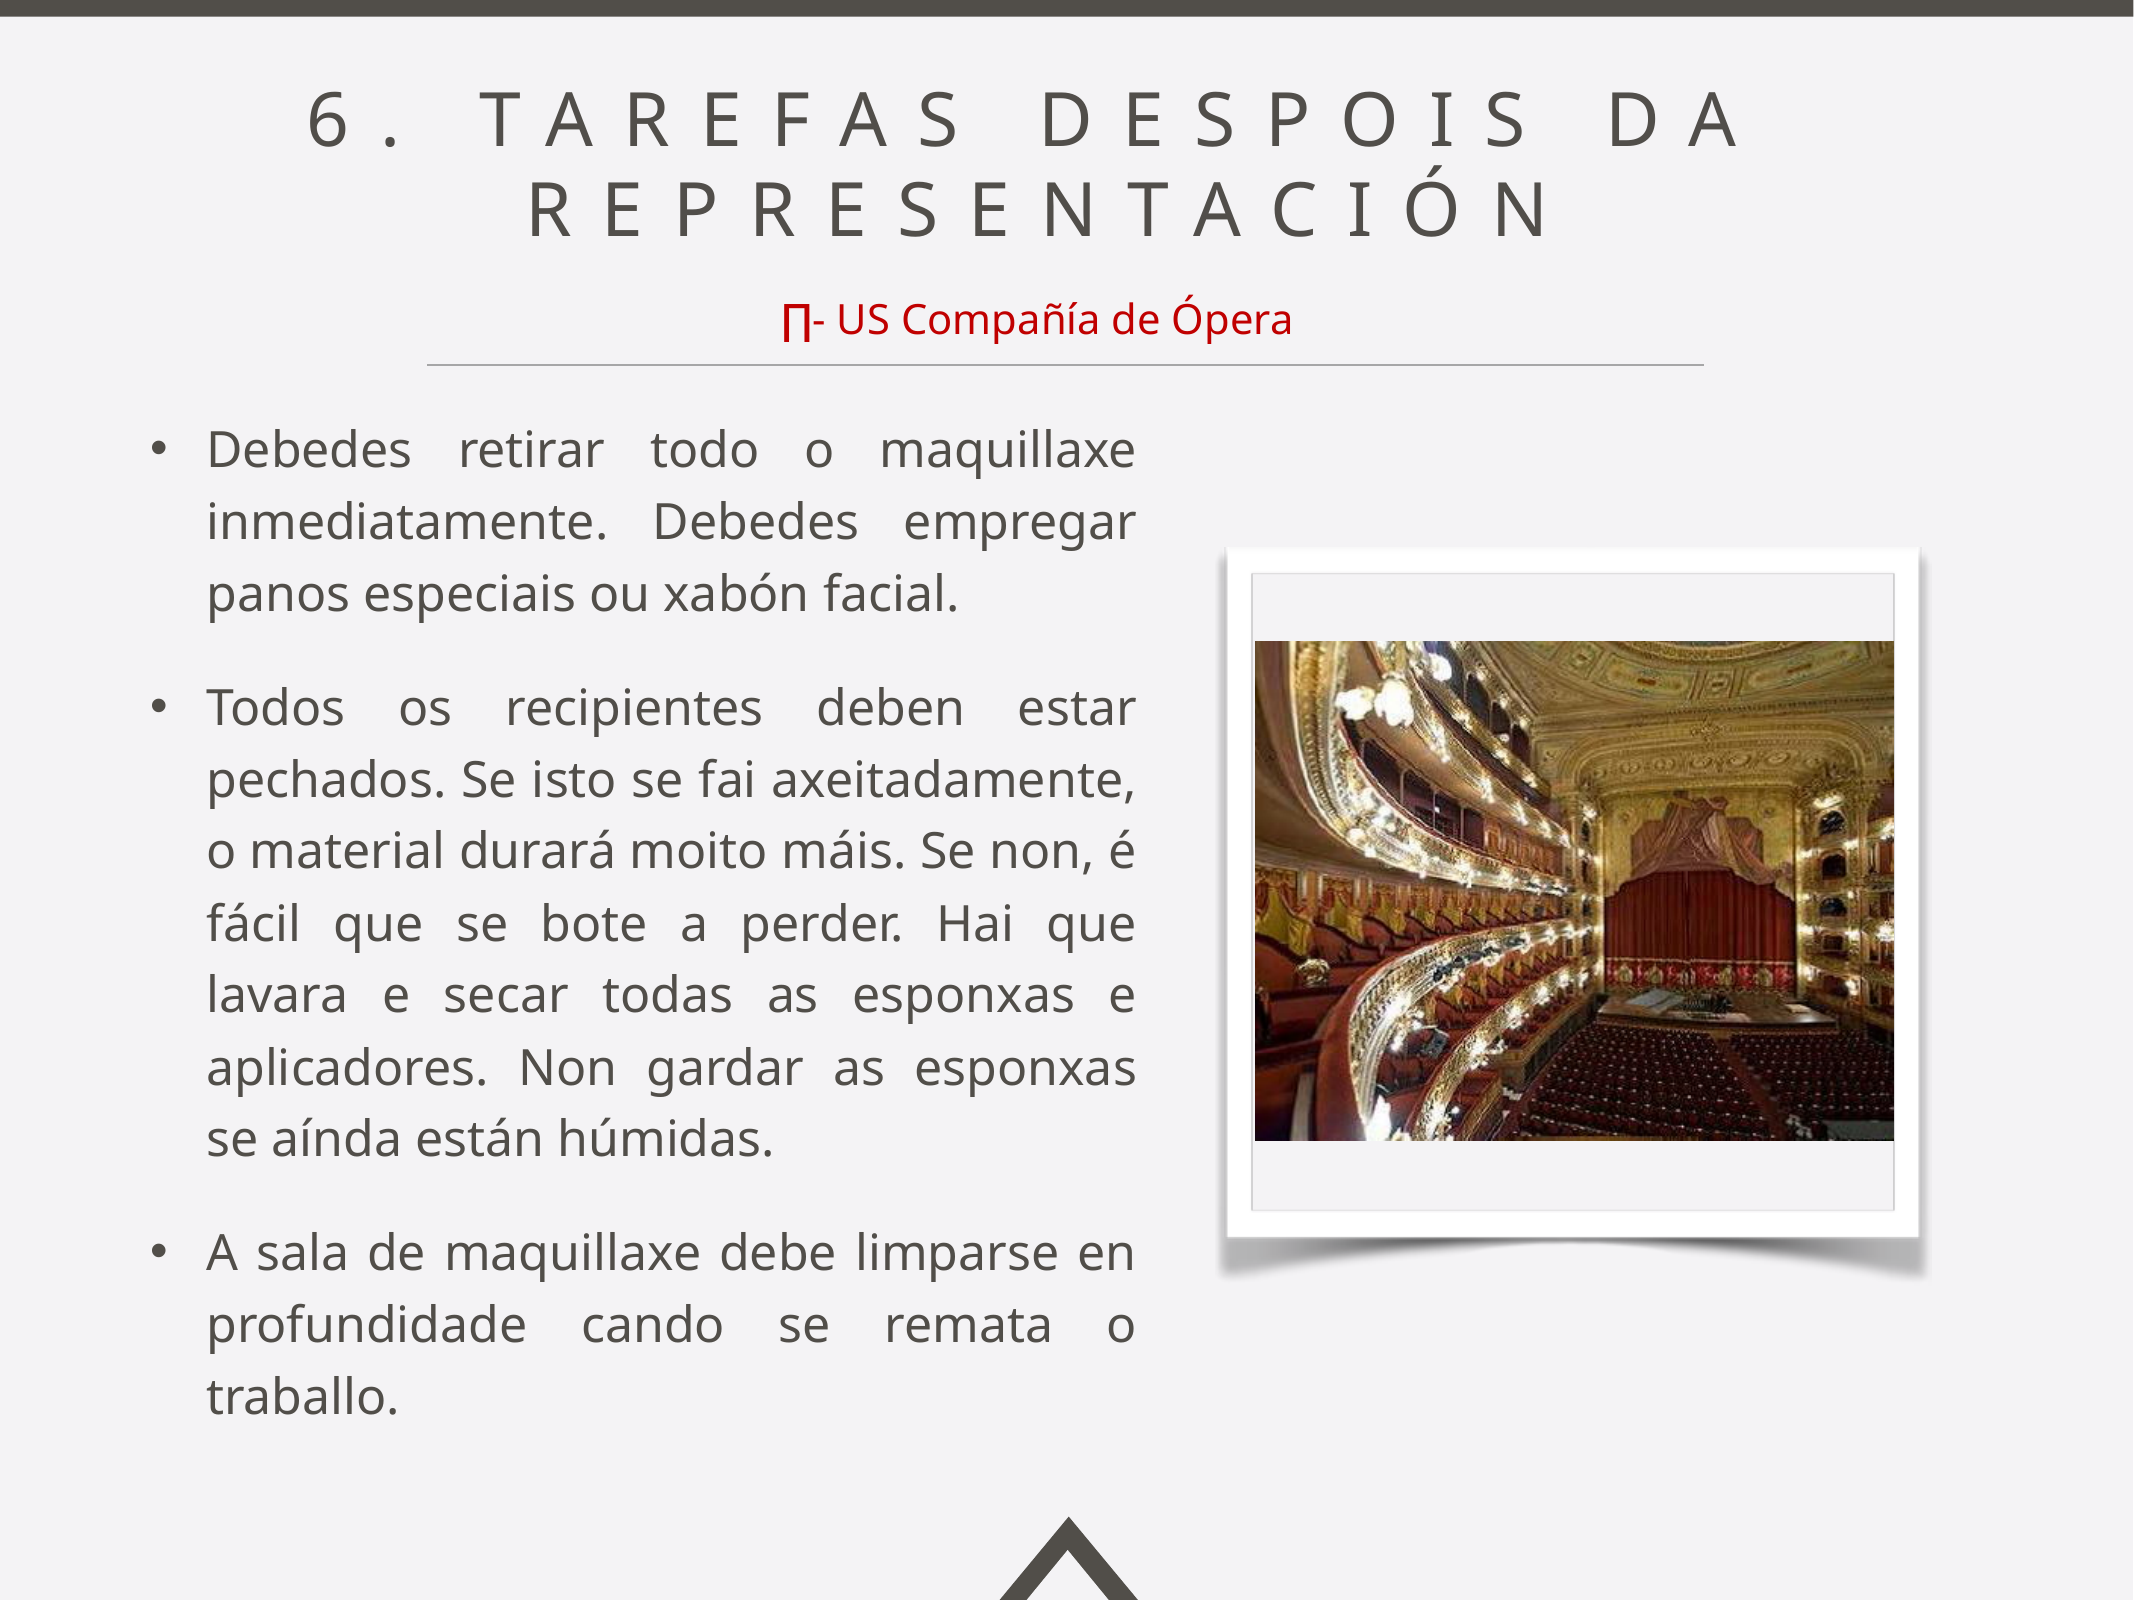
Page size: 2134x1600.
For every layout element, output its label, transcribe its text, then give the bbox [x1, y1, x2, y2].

title 6. tarefas despois da representación [149, 50, 1926, 252]
list Debedes retirar todo o maquillaxe inmediatamente. Debedes empregar panos especiais ou xabón facial. Todos os recipientes deben estar pechados. Se isto se fai axeitadamente, o material durará moito máis. Se non, é fácil que se bote a perder. Hai que lavara e secar todas as esponxas e aplicadores. Non gardar as esponxas se aínda están húmidas. A sala de maquillaxe debe limparse en profundidade cando se remata o traballo. [149, 404, 1138, 1378]
list ∏- US Compañía de Ópera [397, 292, 1678, 361]
picture [1215, 547, 1932, 1286]
